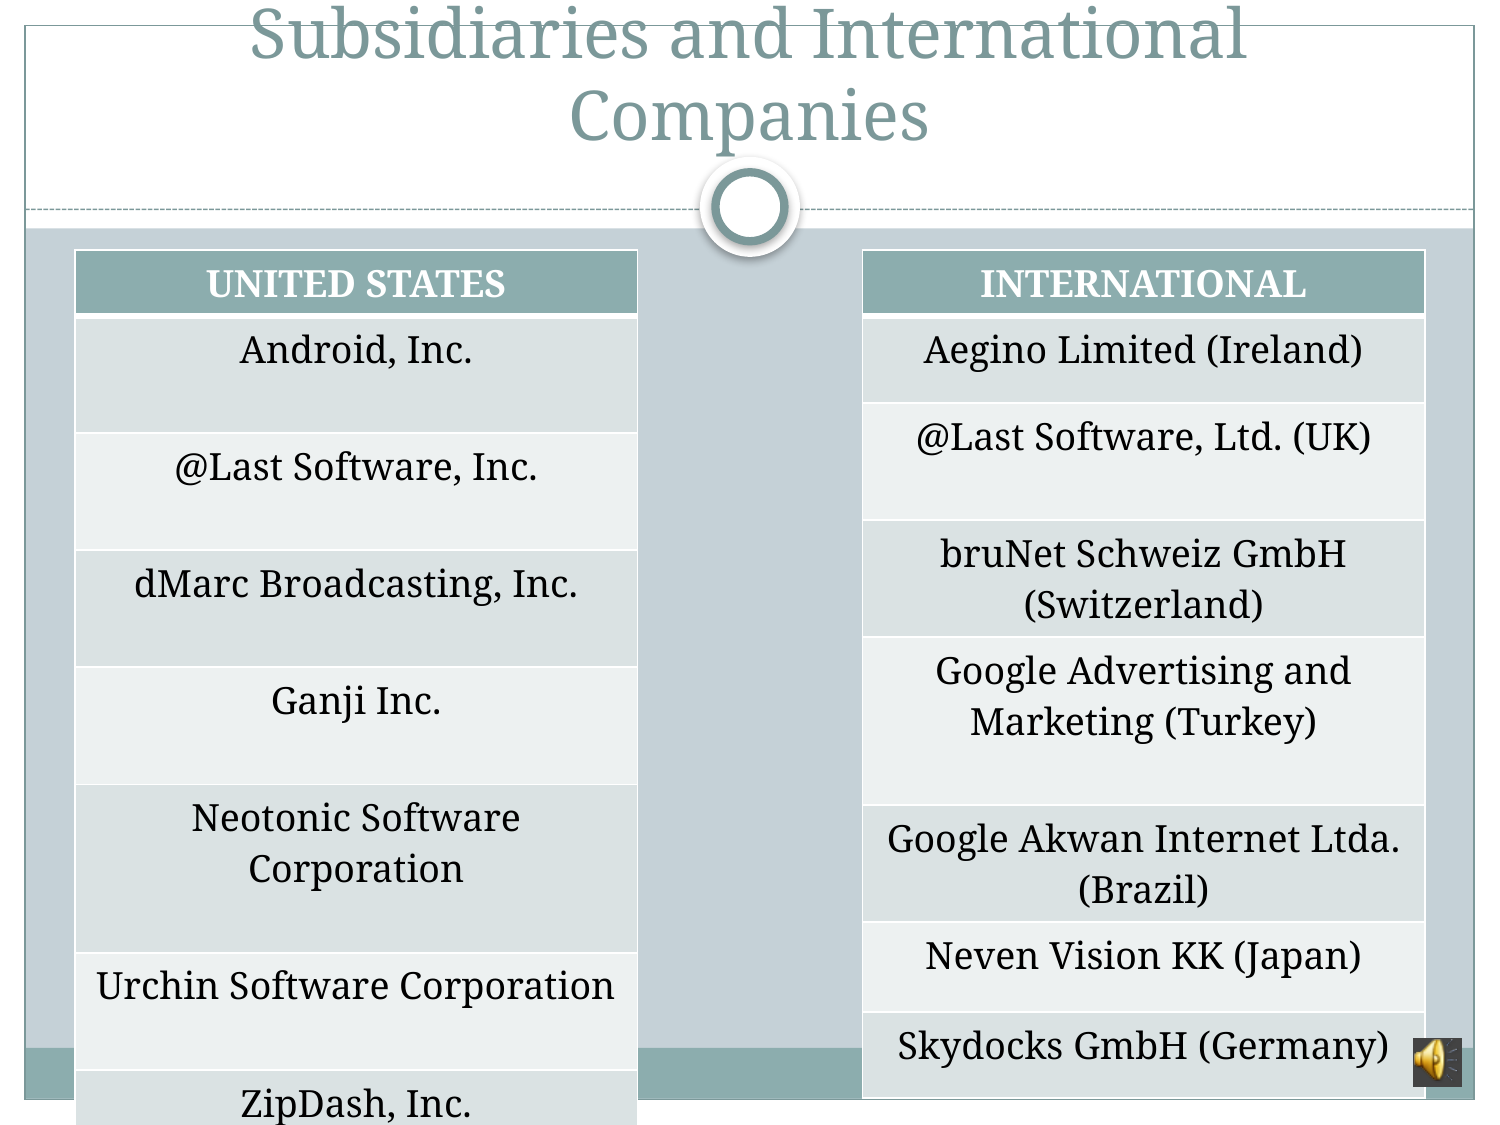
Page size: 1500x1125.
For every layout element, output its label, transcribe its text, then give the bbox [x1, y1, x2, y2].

table_cell Google Advertising and Marketing (Turkey) [863, 638, 1424, 804]
title Subsidiaries and International Companies [49, 37, 1450, 162]
table_cell Skydocks GmbH (Germany) [863, 1013, 1424, 1097]
table_cell Neven Vision KK (Japan) [863, 923, 1424, 1011]
table_header INTERNATIONAL [863, 251, 1424, 313]
table_cell @Last Software, Ltd. (UK) [863, 404, 1424, 519]
table_cell ZipDash, Inc. [76, 1071, 637, 1125]
table_cell dMarc Broadcasting, Inc. [76, 551, 637, 666]
picture [1412, 1037, 1463, 1088]
table_header UNITED STATES [76, 251, 637, 313]
table_cell @Last Software, Inc. [76, 434, 637, 549]
table_cell Urchin Software Corporation [76, 954, 637, 1069]
table_cell Neotonic Software Corporation [76, 785, 637, 952]
table_cell Google Akwan Internet Ltda. (Brazil) [863, 806, 1424, 921]
table_cell Ganji Inc. [76, 668, 637, 784]
table_cell Android, Inc. [76, 319, 637, 432]
table_cell bruNet Schweiz GmbH (Switzerland) [863, 521, 1424, 636]
table_cell Aegino Limited (Ireland) [863, 319, 1424, 402]
